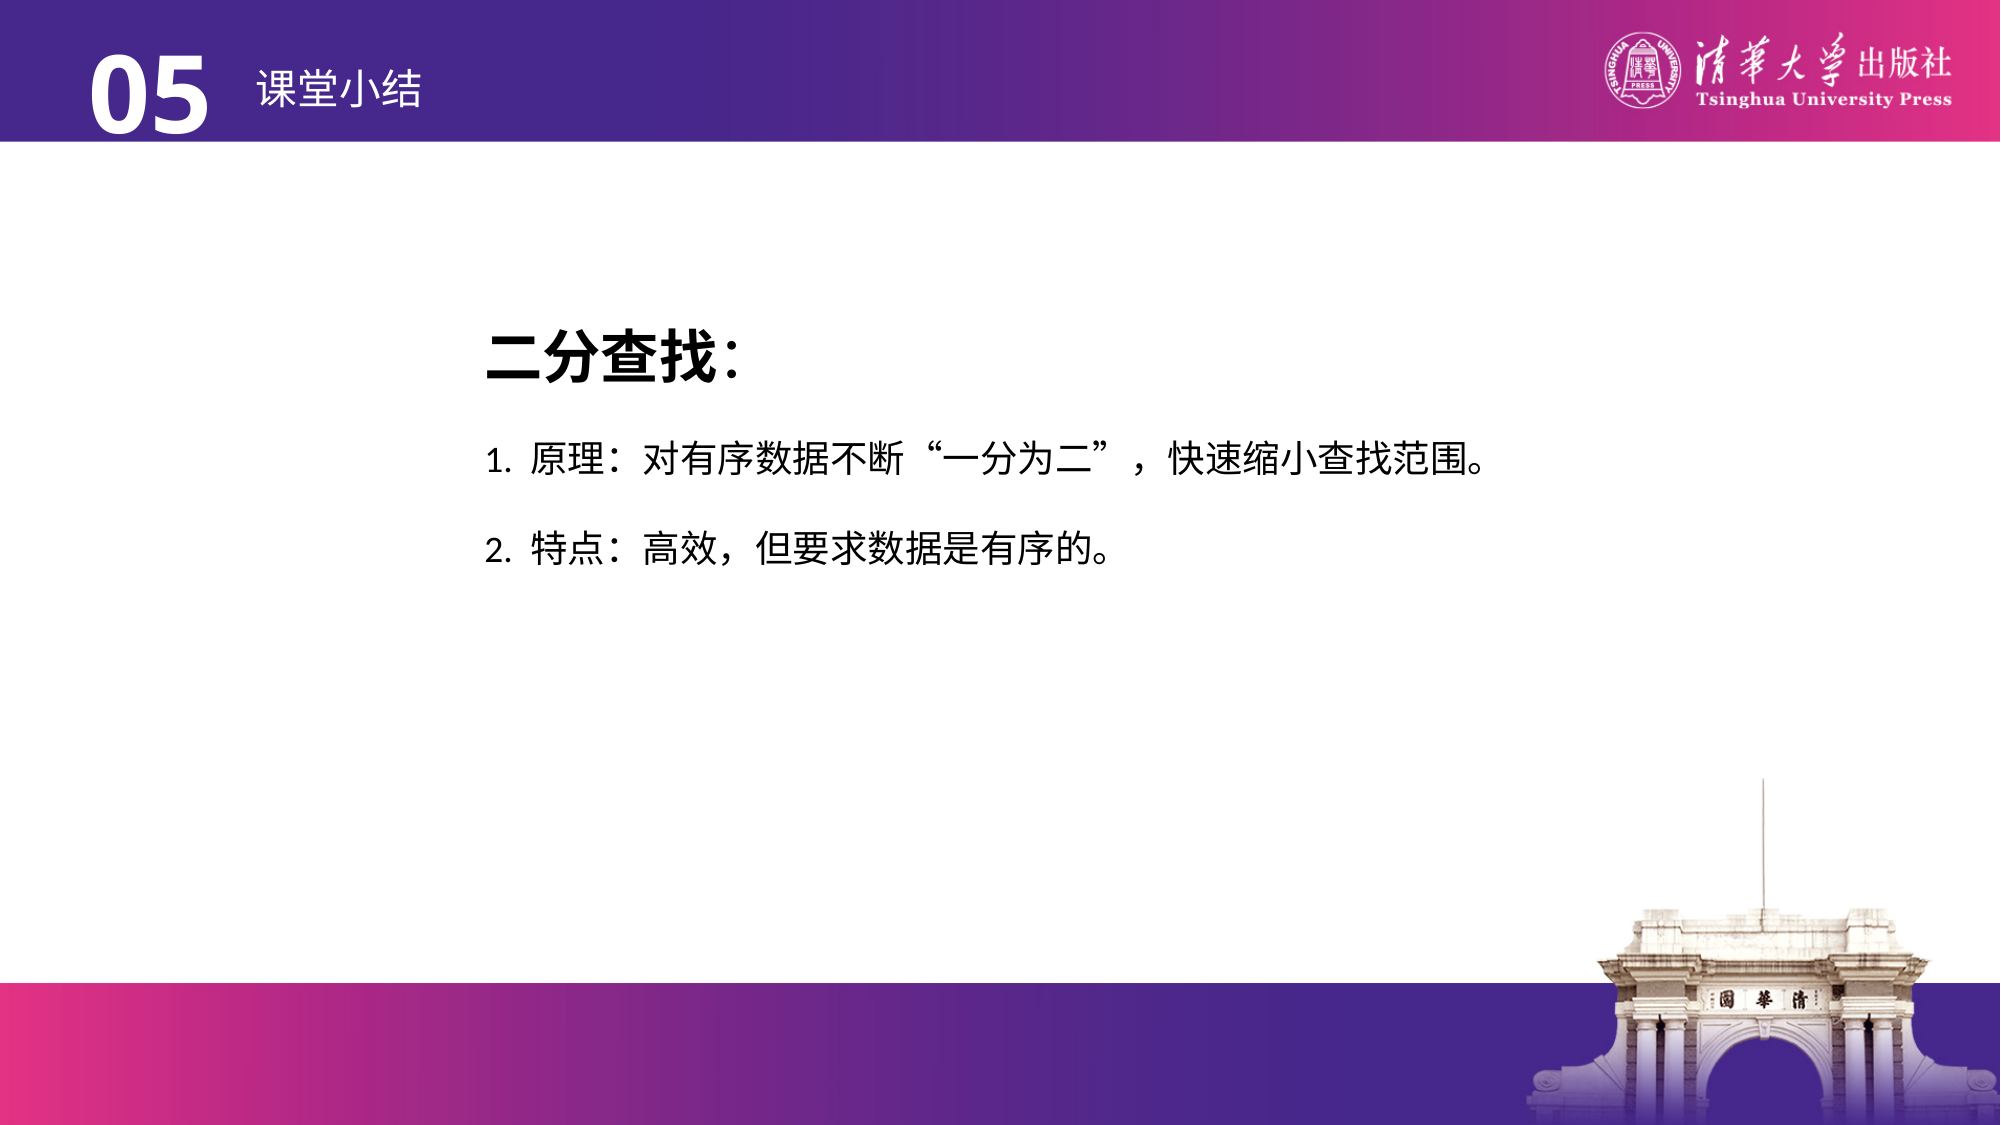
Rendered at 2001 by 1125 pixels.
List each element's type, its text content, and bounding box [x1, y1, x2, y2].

picture [0, 0, 2000, 1125]
text_box 05 [80, 16, 222, 164]
title 课堂小结 [241, 46, 1821, 136]
text_box 二分查找： 1. 原理：对有序数据不断“一分为二”，快速缩小查找范围。 2. 特点：高效，但要求数据是有序的。 [469, 312, 1592, 623]
